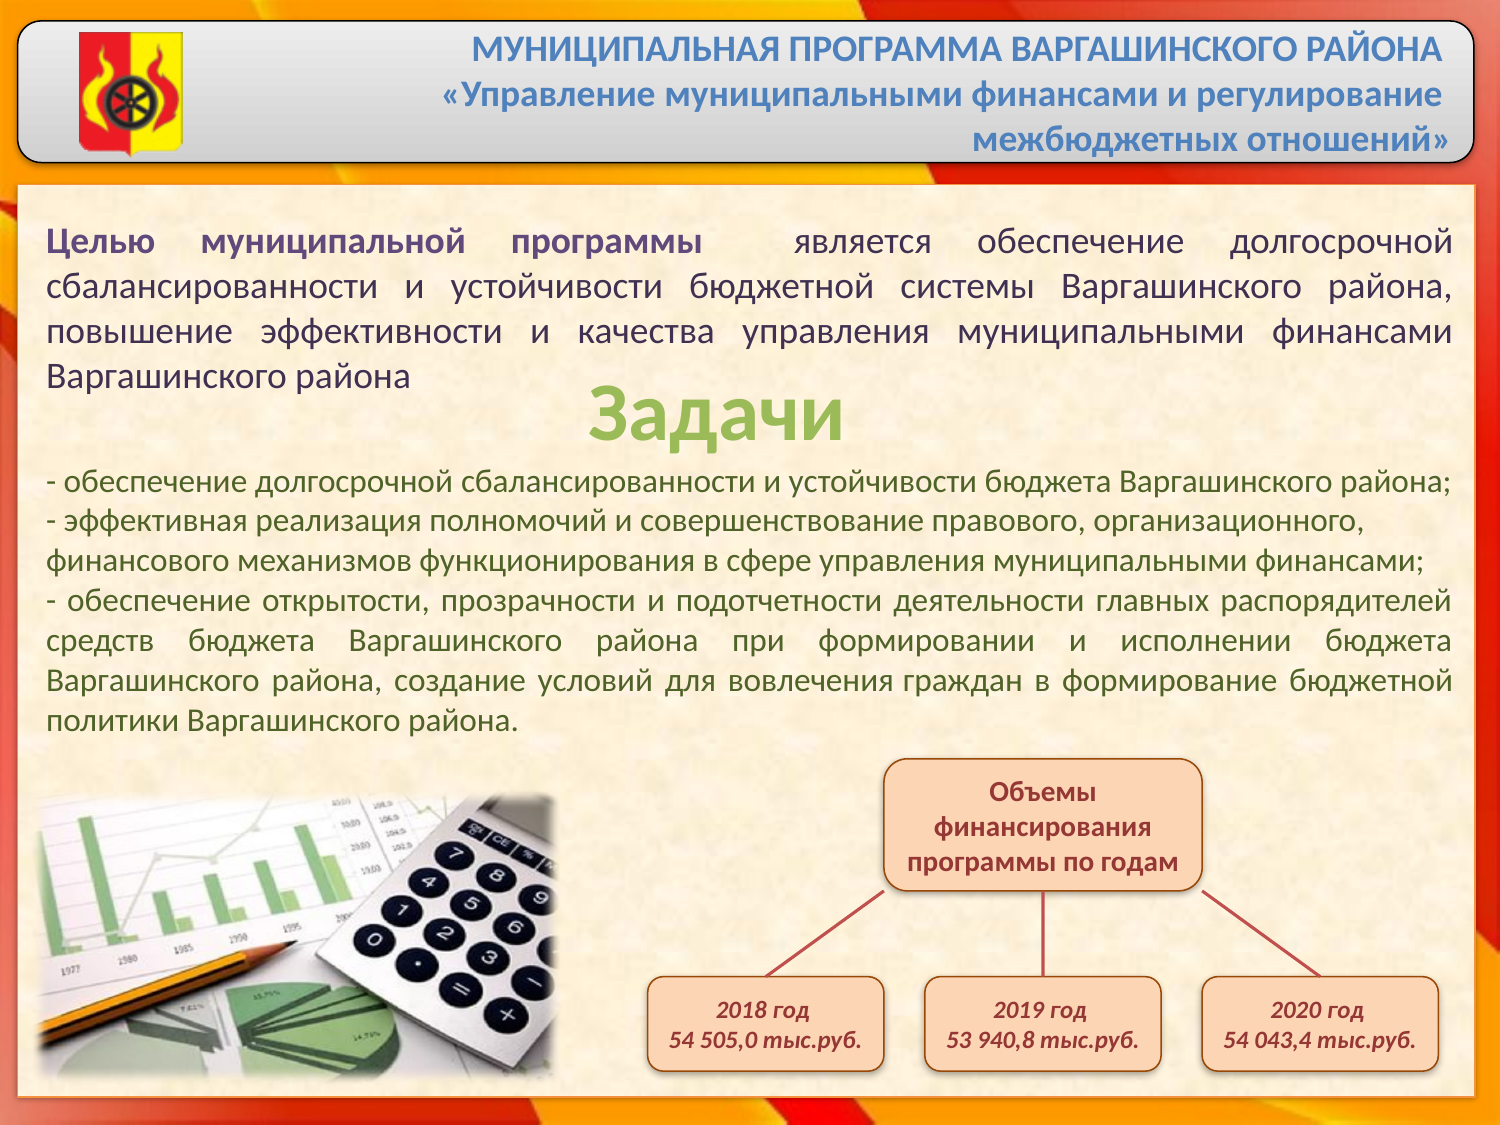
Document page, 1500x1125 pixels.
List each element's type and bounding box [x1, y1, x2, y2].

text_box [765, 890, 885, 977]
text_box [1201, 890, 1321, 977]
picture [0, 0, 1500, 1125]
